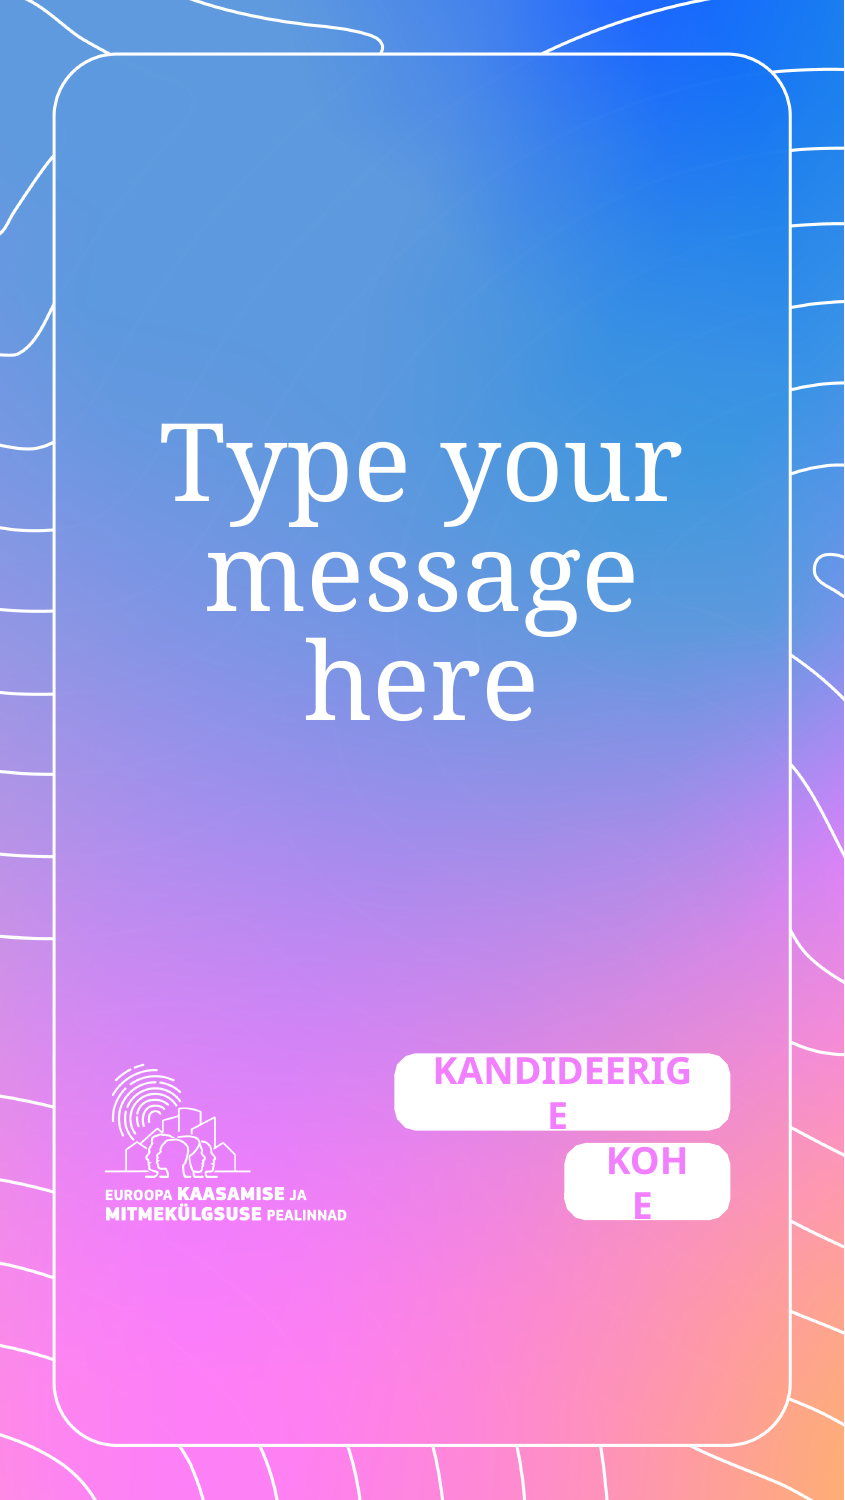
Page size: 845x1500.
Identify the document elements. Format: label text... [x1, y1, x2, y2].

picture [0, 0, 844, 1500]
title Type your message here [63, 163, 781, 993]
text_box KOHE [578, 1156, 717, 1207]
text_box KANDIDEERIGE [408, 1067, 717, 1117]
